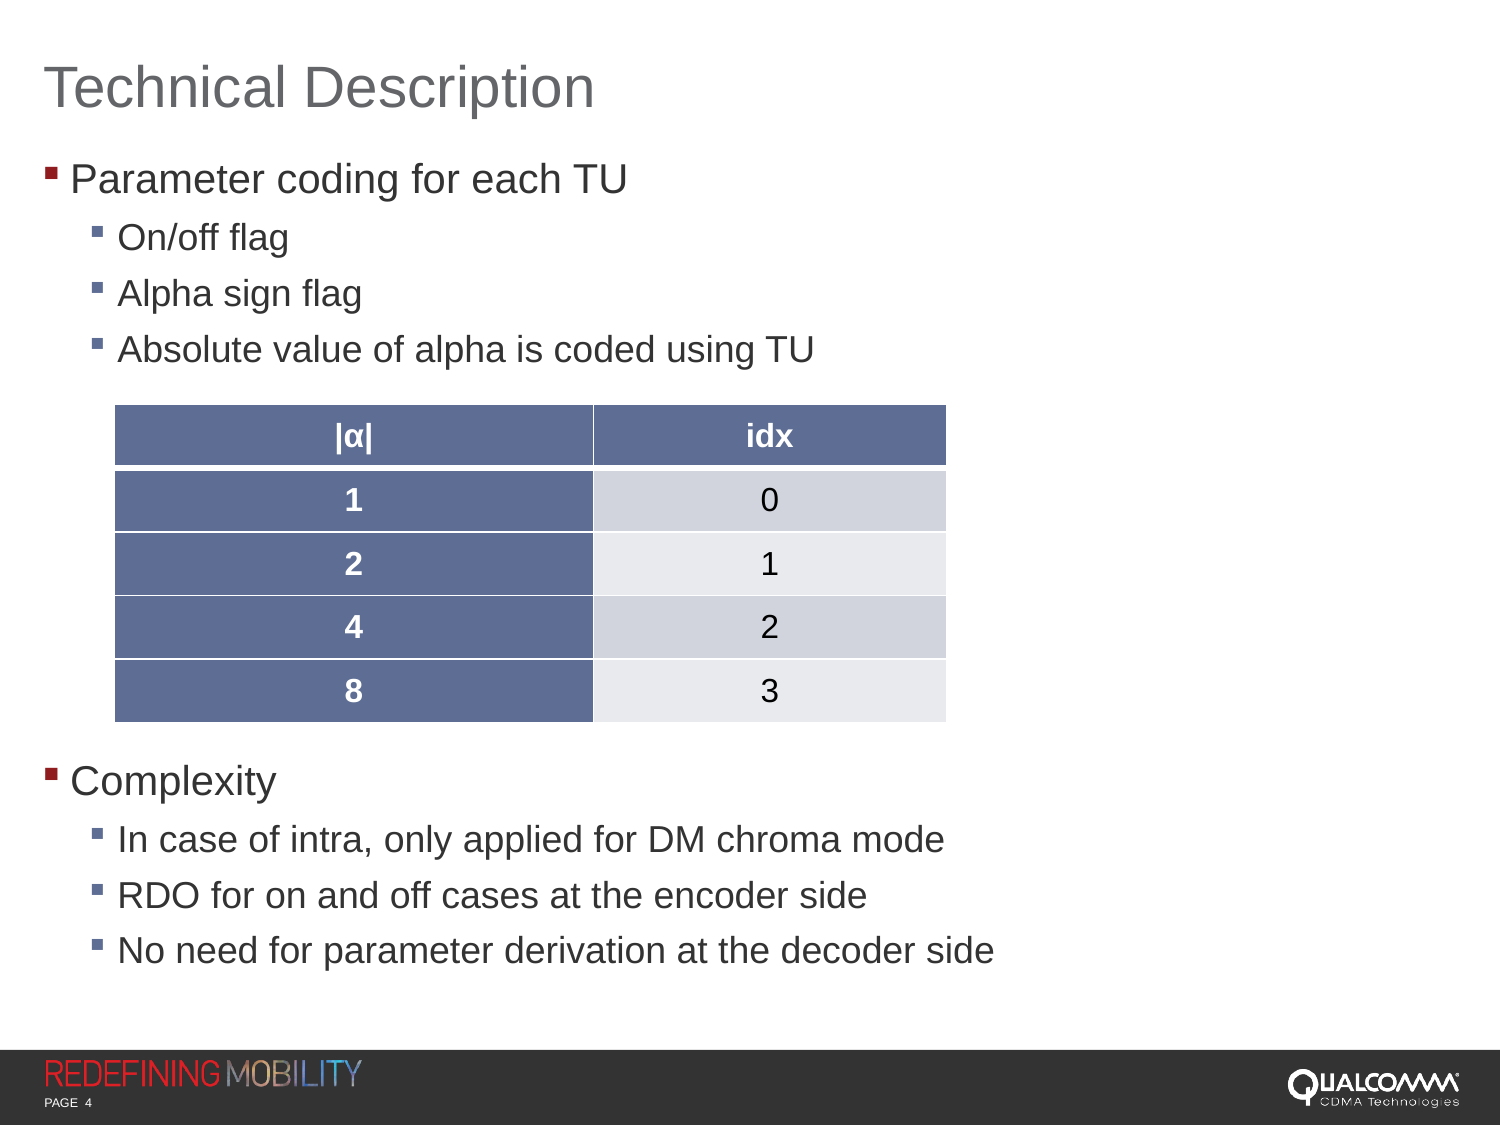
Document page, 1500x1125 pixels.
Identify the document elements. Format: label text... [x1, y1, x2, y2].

table_header |α| [115, 405, 593, 465]
table_cell 4 [115, 596, 593, 658]
table_cell 1 [115, 471, 593, 531]
table_cell 1 [594, 533, 946, 595]
title Technical Description [28, 44, 1462, 138]
table_cell 2 [594, 596, 946, 658]
list Parameter coding for each TU On/off flag Alpha sign flag Absolute value of alpha is coded using TU Complexity In case of intra, only applied for DM chroma mode RDO for on and off cases at the encoder side No need for parameter derivation at the decoder side [26, 148, 1457, 1021]
table_cell 3 [594, 660, 946, 722]
picture [1278, 1058, 1478, 1114]
picture [30, 1048, 372, 1099]
table_cell 2 [115, 533, 593, 595]
table_header idx [594, 405, 946, 465]
table_cell 8 [115, 660, 593, 722]
table_cell 0 [594, 471, 946, 531]
